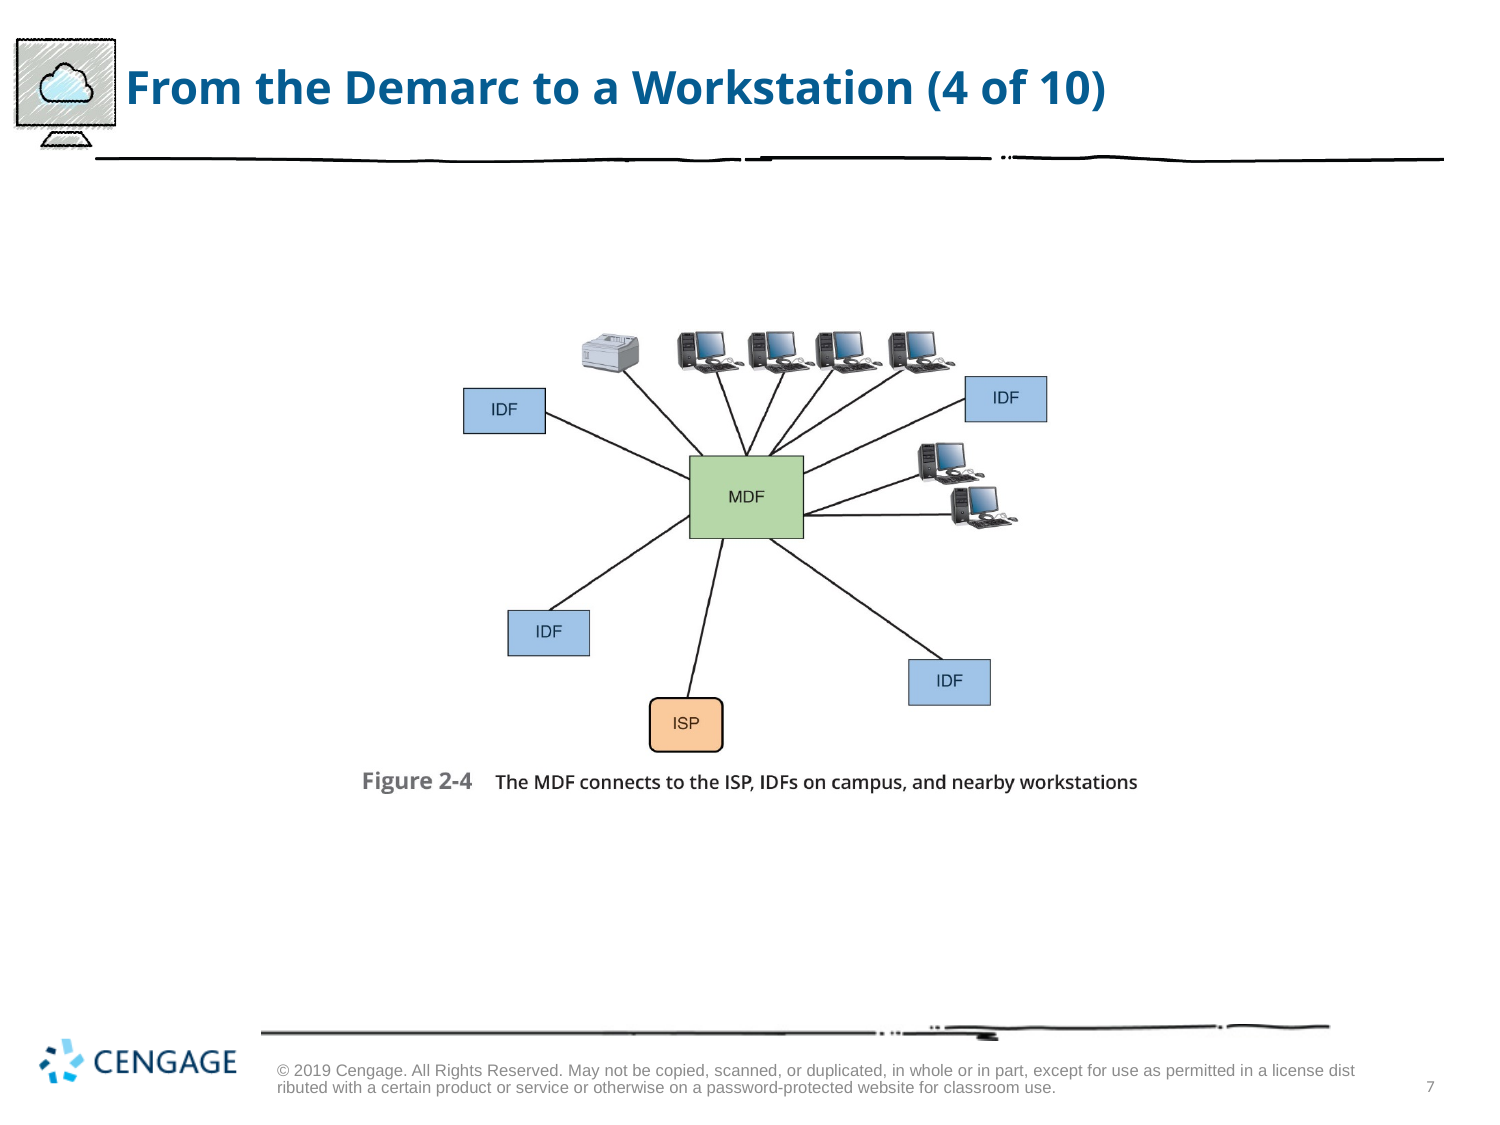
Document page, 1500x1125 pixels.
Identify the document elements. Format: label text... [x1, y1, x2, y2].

picture [361, 329, 1139, 796]
picture [13, 36, 117, 151]
footer © 2019 Cengage. All Rights Reserved. May not be copied, scanned, or duplicated, in whole or in part, except for use as permitted in a license distributed with a certain product or service or otherwise on a password-protected website for classroom use. [262, 1050, 1375, 1091]
title From the Demarc to a Workstation (4 of 10) [125, 66, 1442, 116]
picture [95, 155, 1444, 163]
picture [261, 1024, 1331, 1041]
picture [19, 1025, 249, 1096]
